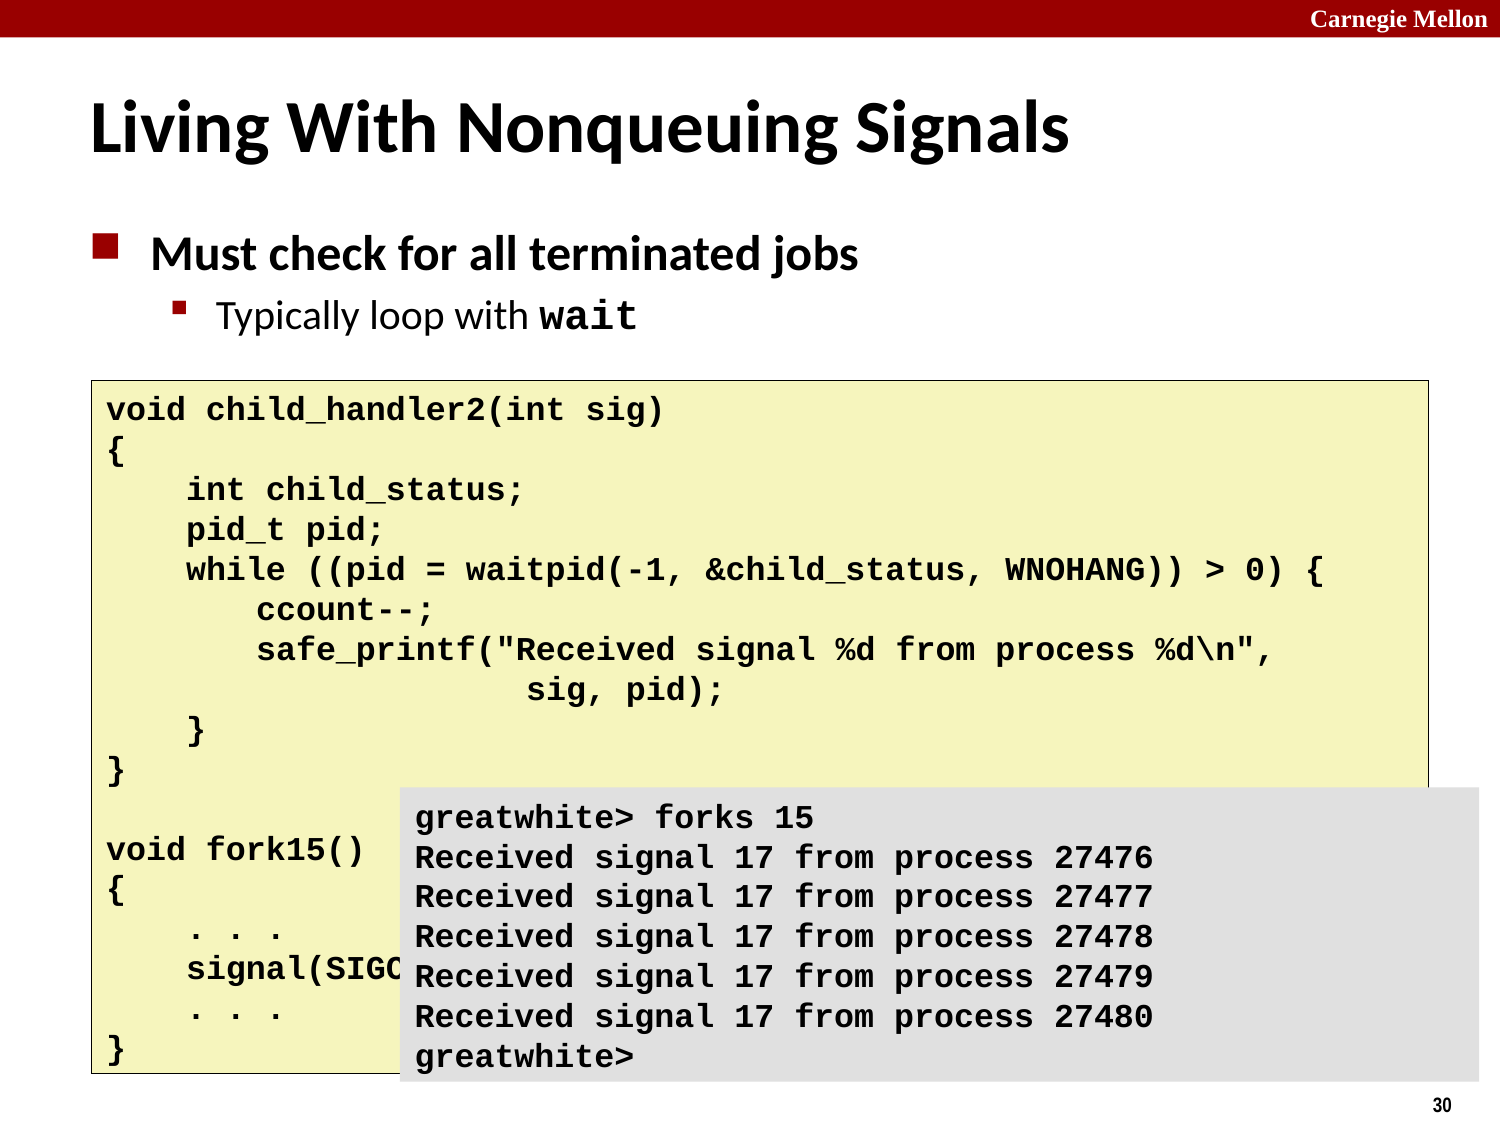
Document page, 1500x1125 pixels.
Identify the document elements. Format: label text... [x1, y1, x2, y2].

text_box greatwhite> forks 15 Received signal 17 from process 27476 Received signal 17 from process 27477 Received signal 17 from process 27478 Received signal 17 from process 27479 Received signal 17 from process 27480 greatwhite> [399, 787, 1480, 1082]
title Living With Nonqueuing Signals [74, 74, 1455, 170]
text_box void child_handler2(int sig) { int child_status; pid_t pid; while ((pid = waitpid(-1, &child_status, WNOHANG)) > 0) { ccount--; safe_printf("Received signal %d from process %d\n", sig, pid); } } void fork15() { . . . signal(SIGCHLD, child_handler2); . . . } [91, 380, 1429, 1074]
list Must check for all terminated jobs Typically loop with wait [78, 212, 1455, 413]
